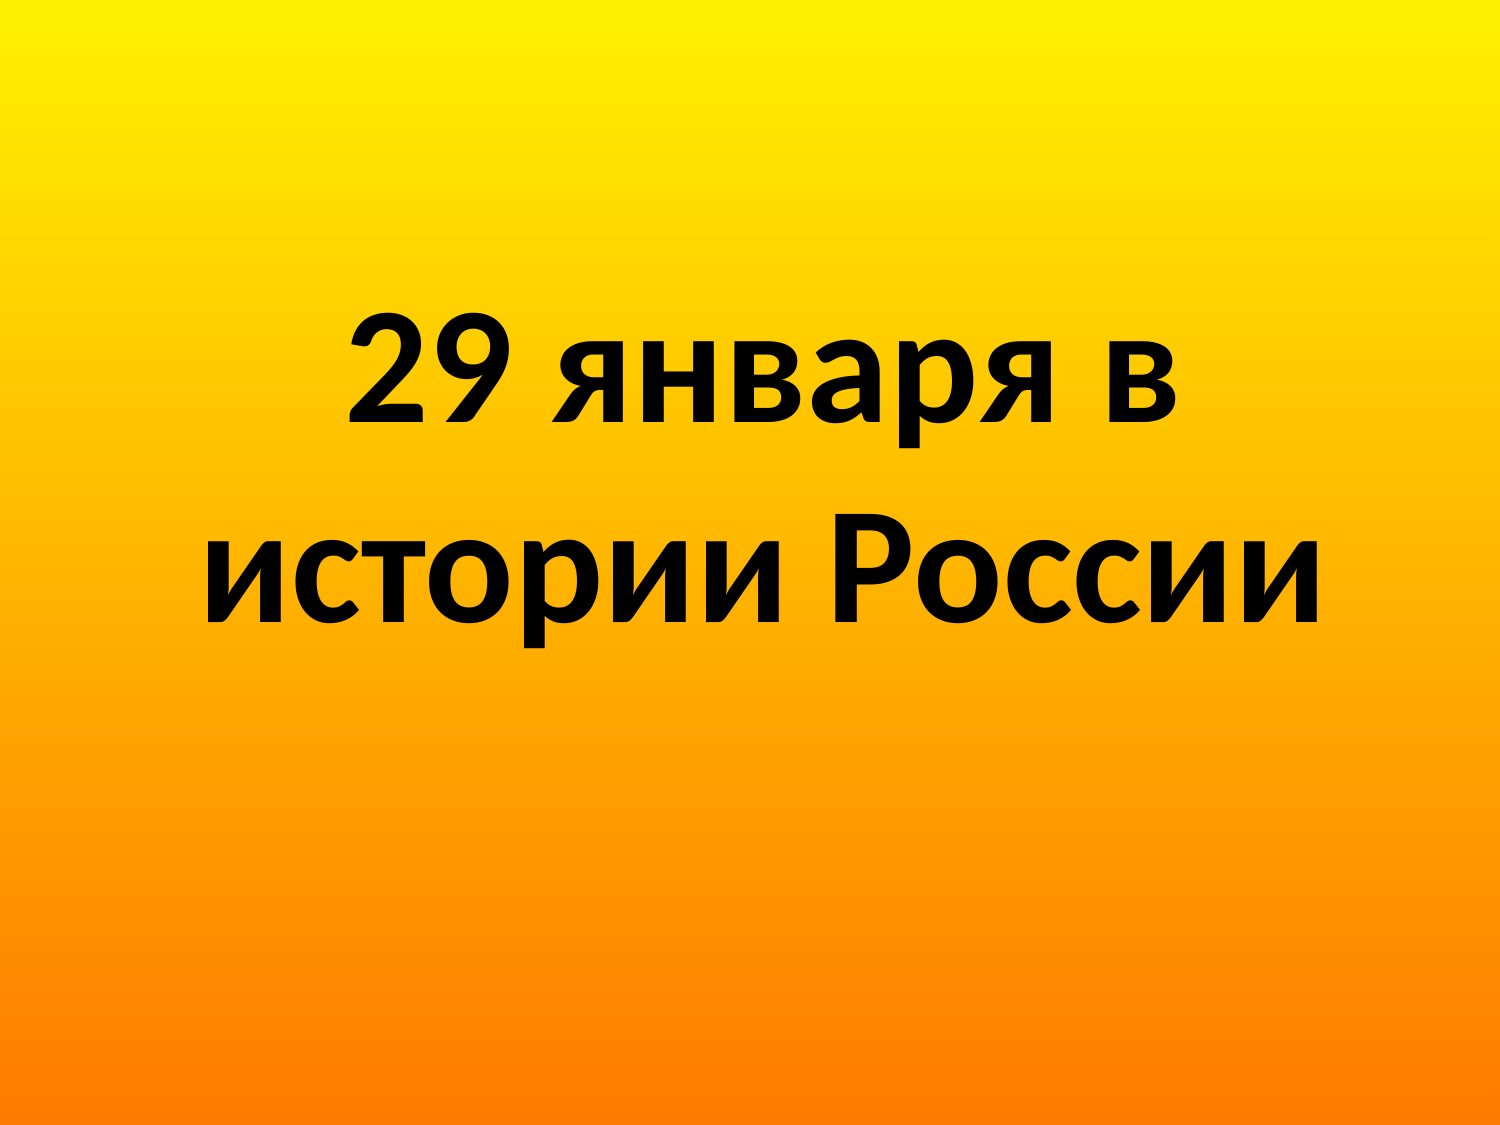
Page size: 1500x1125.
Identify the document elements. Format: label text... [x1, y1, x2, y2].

title 29 января в истории России [88, 361, 1439, 550]
